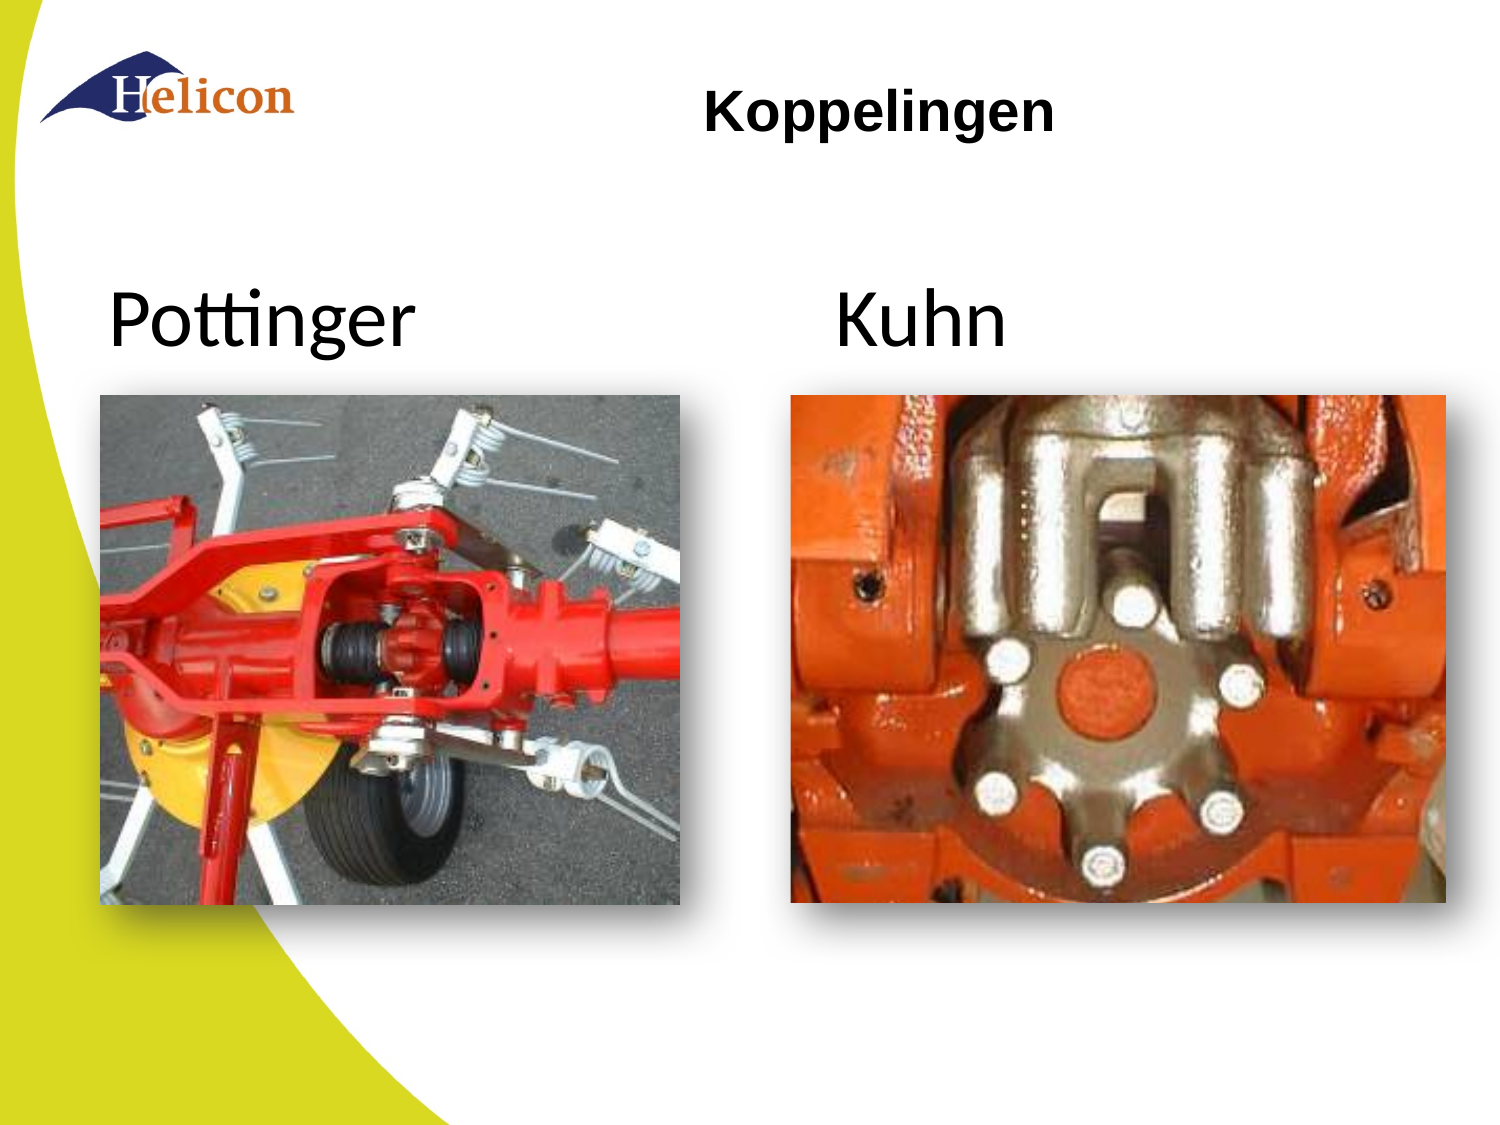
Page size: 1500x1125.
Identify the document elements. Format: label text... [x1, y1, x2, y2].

title Koppelingen [334, 54, 1425, 161]
text_box Pottinger [93, 255, 791, 371]
picture [0, 0, 1500, 1125]
text_box Kuhn [820, 255, 1294, 371]
